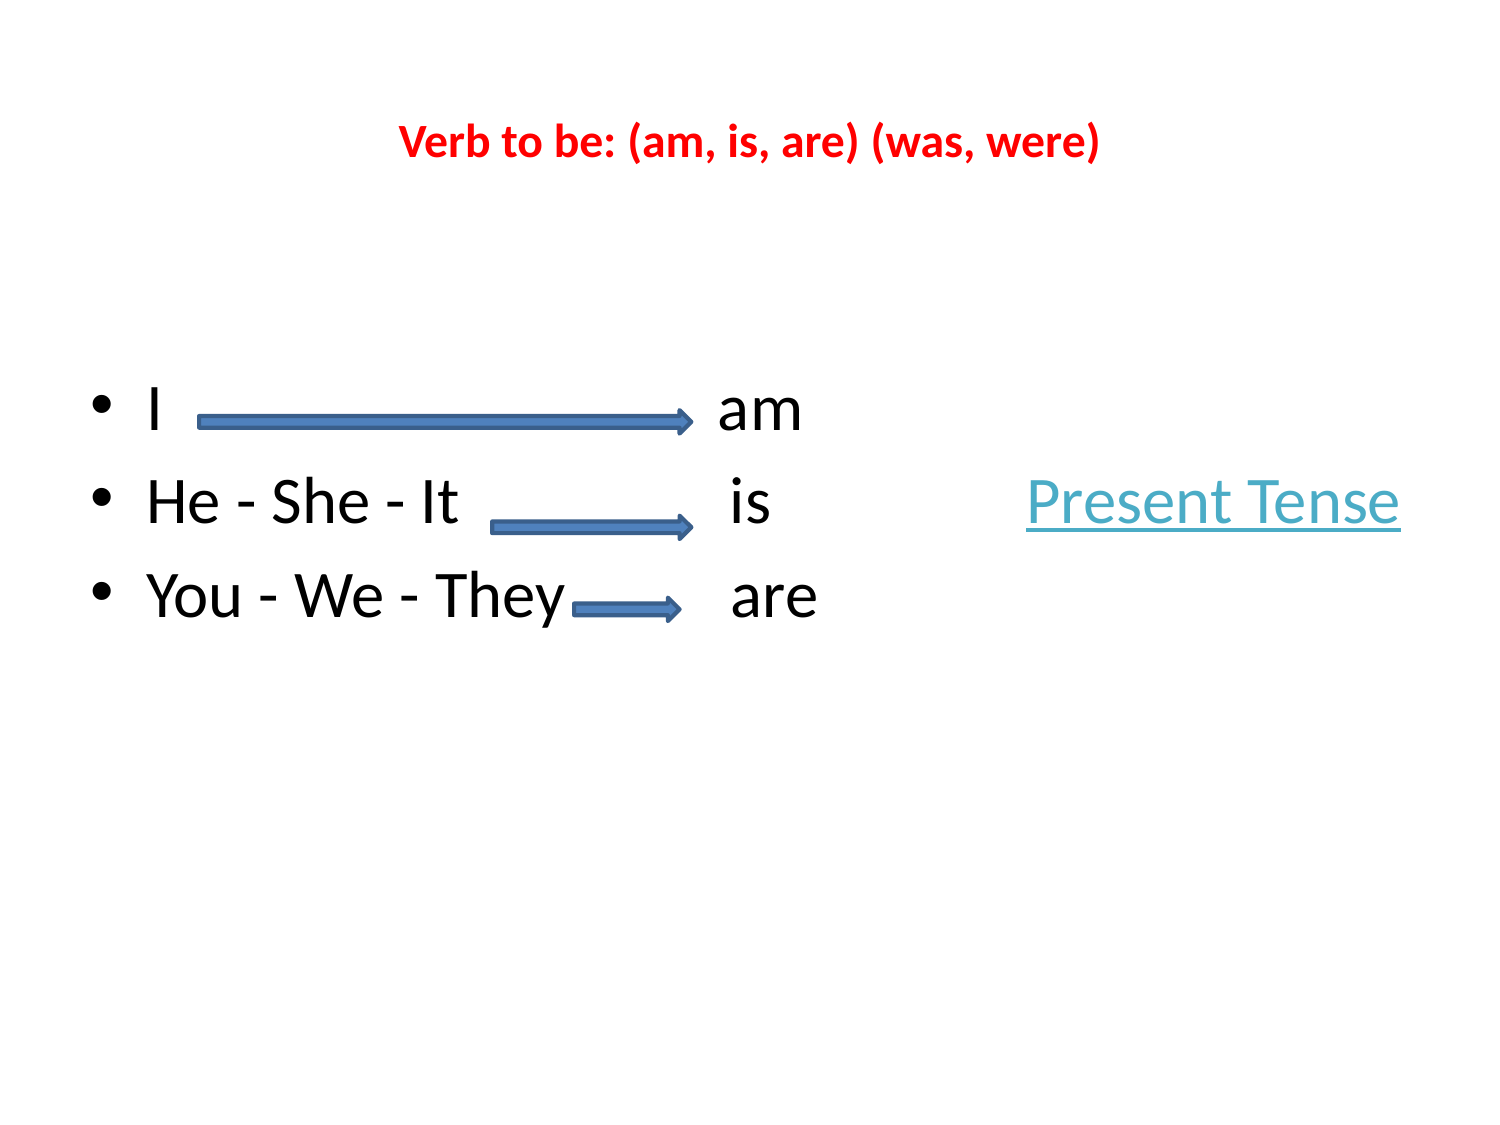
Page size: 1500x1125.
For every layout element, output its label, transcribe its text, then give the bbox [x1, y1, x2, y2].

list I am He - She - It is Present Tense You - We - They are [75, 262, 1454, 1005]
text_box [572, 595, 682, 624]
text_box [197, 408, 694, 436]
text_box [490, 513, 694, 541]
title Verb to be: (am, is, are) (was, were) [75, 45, 1425, 233]
